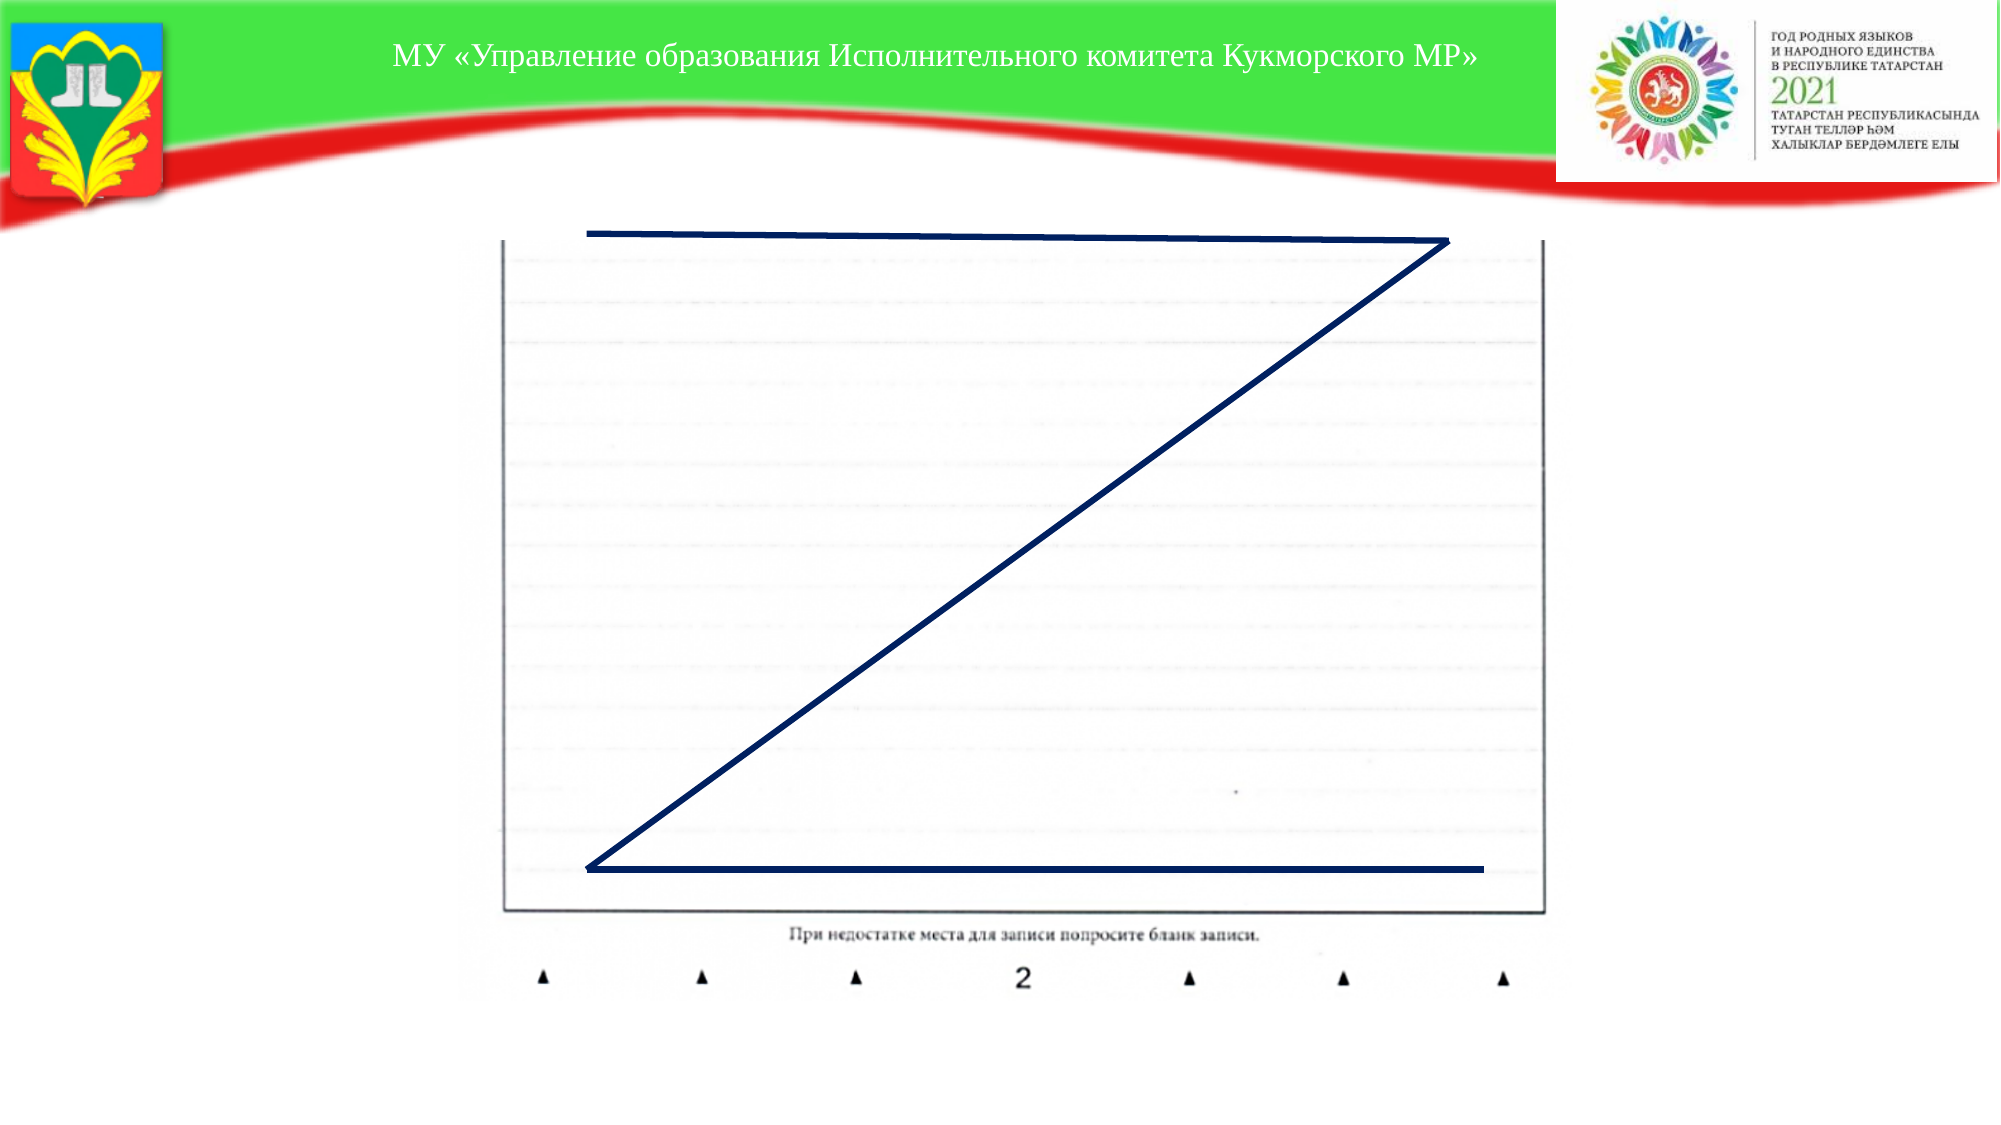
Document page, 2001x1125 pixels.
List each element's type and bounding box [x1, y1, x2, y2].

picture [0, 0, 2000, 234]
text_box [586, 233, 1450, 239]
picture [457, 240, 1699, 1033]
text_box [586, 240, 1450, 869]
